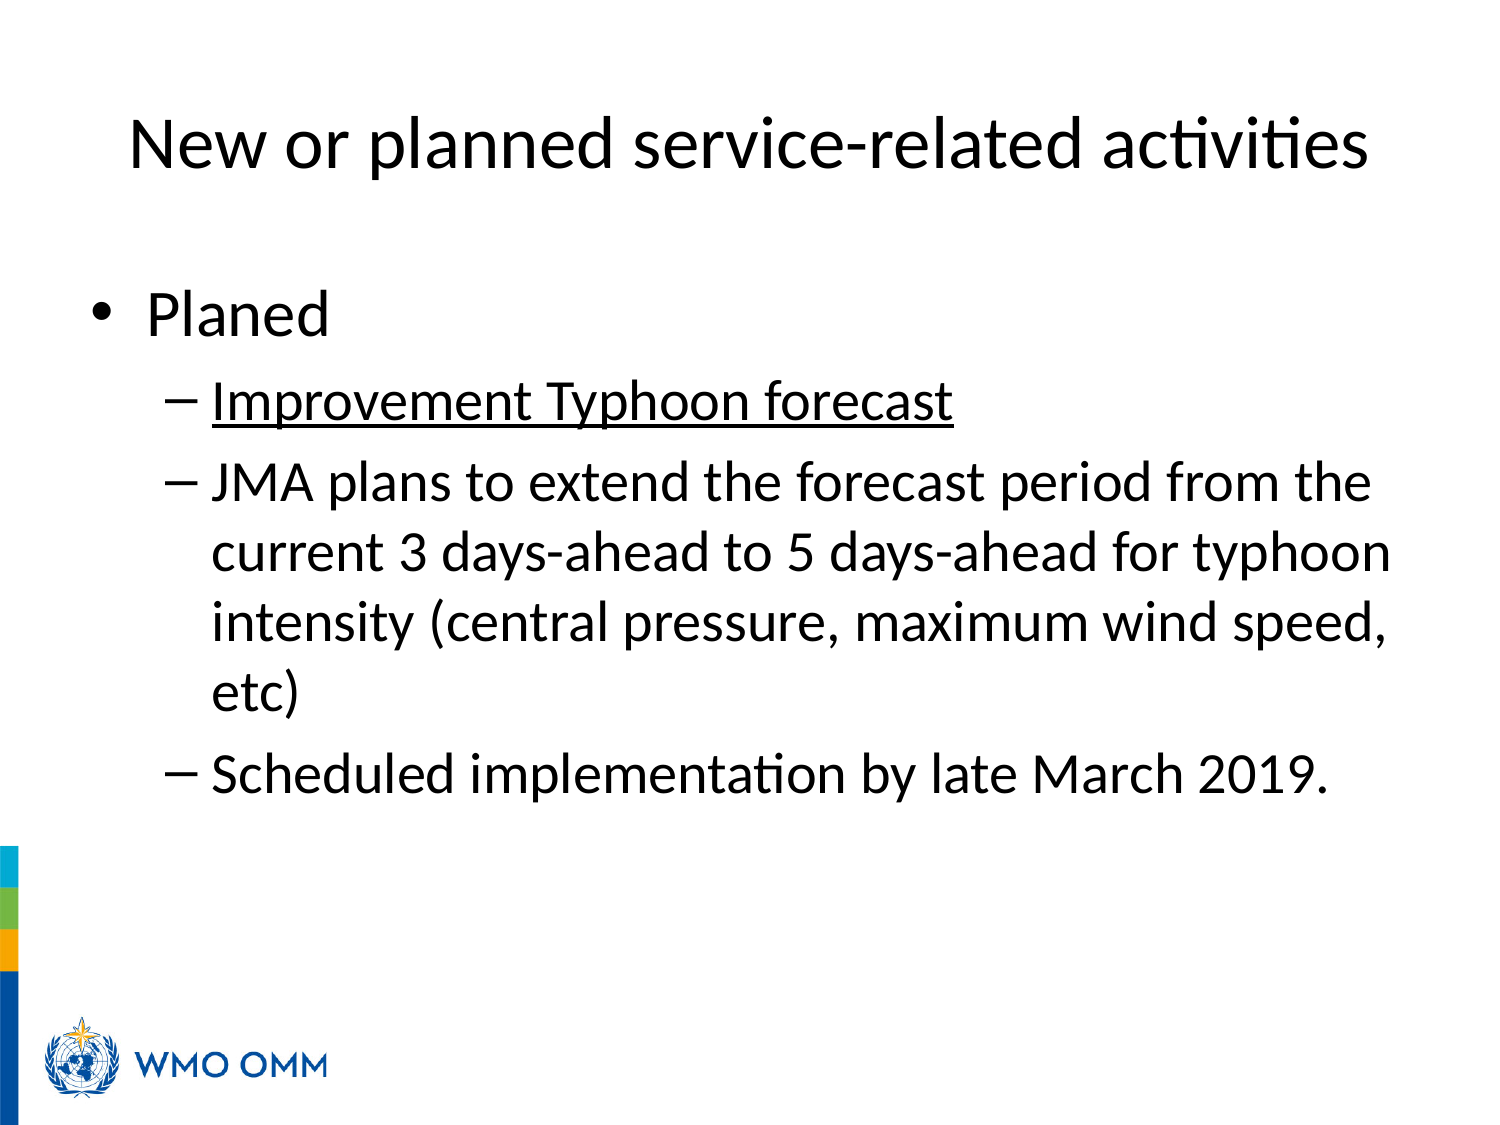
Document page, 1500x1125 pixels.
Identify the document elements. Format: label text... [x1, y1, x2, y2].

picture [0, 845, 327, 1125]
title New or planned service-related activities [75, 45, 1425, 233]
list Planed Improvement Typhoon forecast JMA plans to extend the forecast period from the current 3 days-ahead to 5 days-ahead for typhoon intensity (central pressure, maximum wind speed, etc) Scheduled implementation by late March 2019. [75, 262, 1425, 1005]
